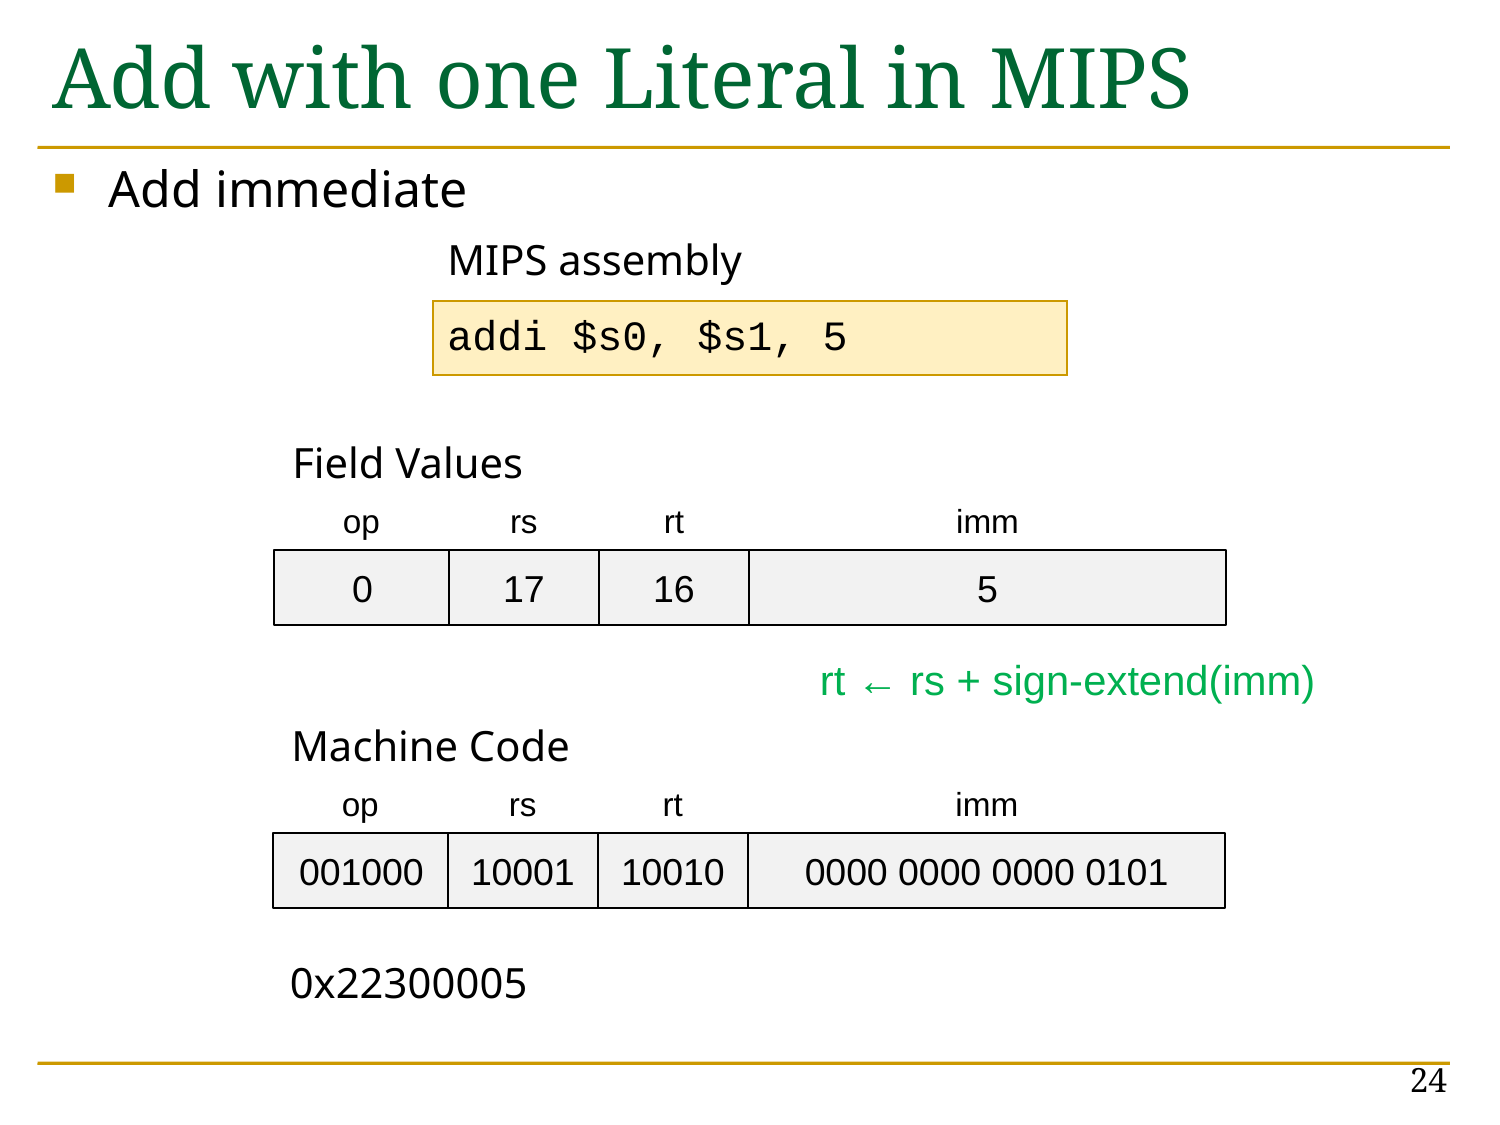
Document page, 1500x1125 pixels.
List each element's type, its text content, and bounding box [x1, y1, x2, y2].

text_box Machine Code [276, 712, 912, 773]
title Add with one Literal in MIPS [37, 0, 1450, 150]
slide_number 24 [1111, 1036, 1462, 1112]
text_box addi $s0, $s1, 5 [432, 301, 1068, 375]
text_box rt ← rs + sign-extend(imm) [805, 646, 1331, 712]
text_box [272, 774, 1226, 909]
text_box Field Values [277, 429, 913, 490]
text_box 0x22300005 [275, 949, 910, 1025]
text_box MIPS assembly [432, 226, 1068, 301]
list Add immediate [37, 150, 1450, 1063]
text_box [273, 491, 1227, 626]
